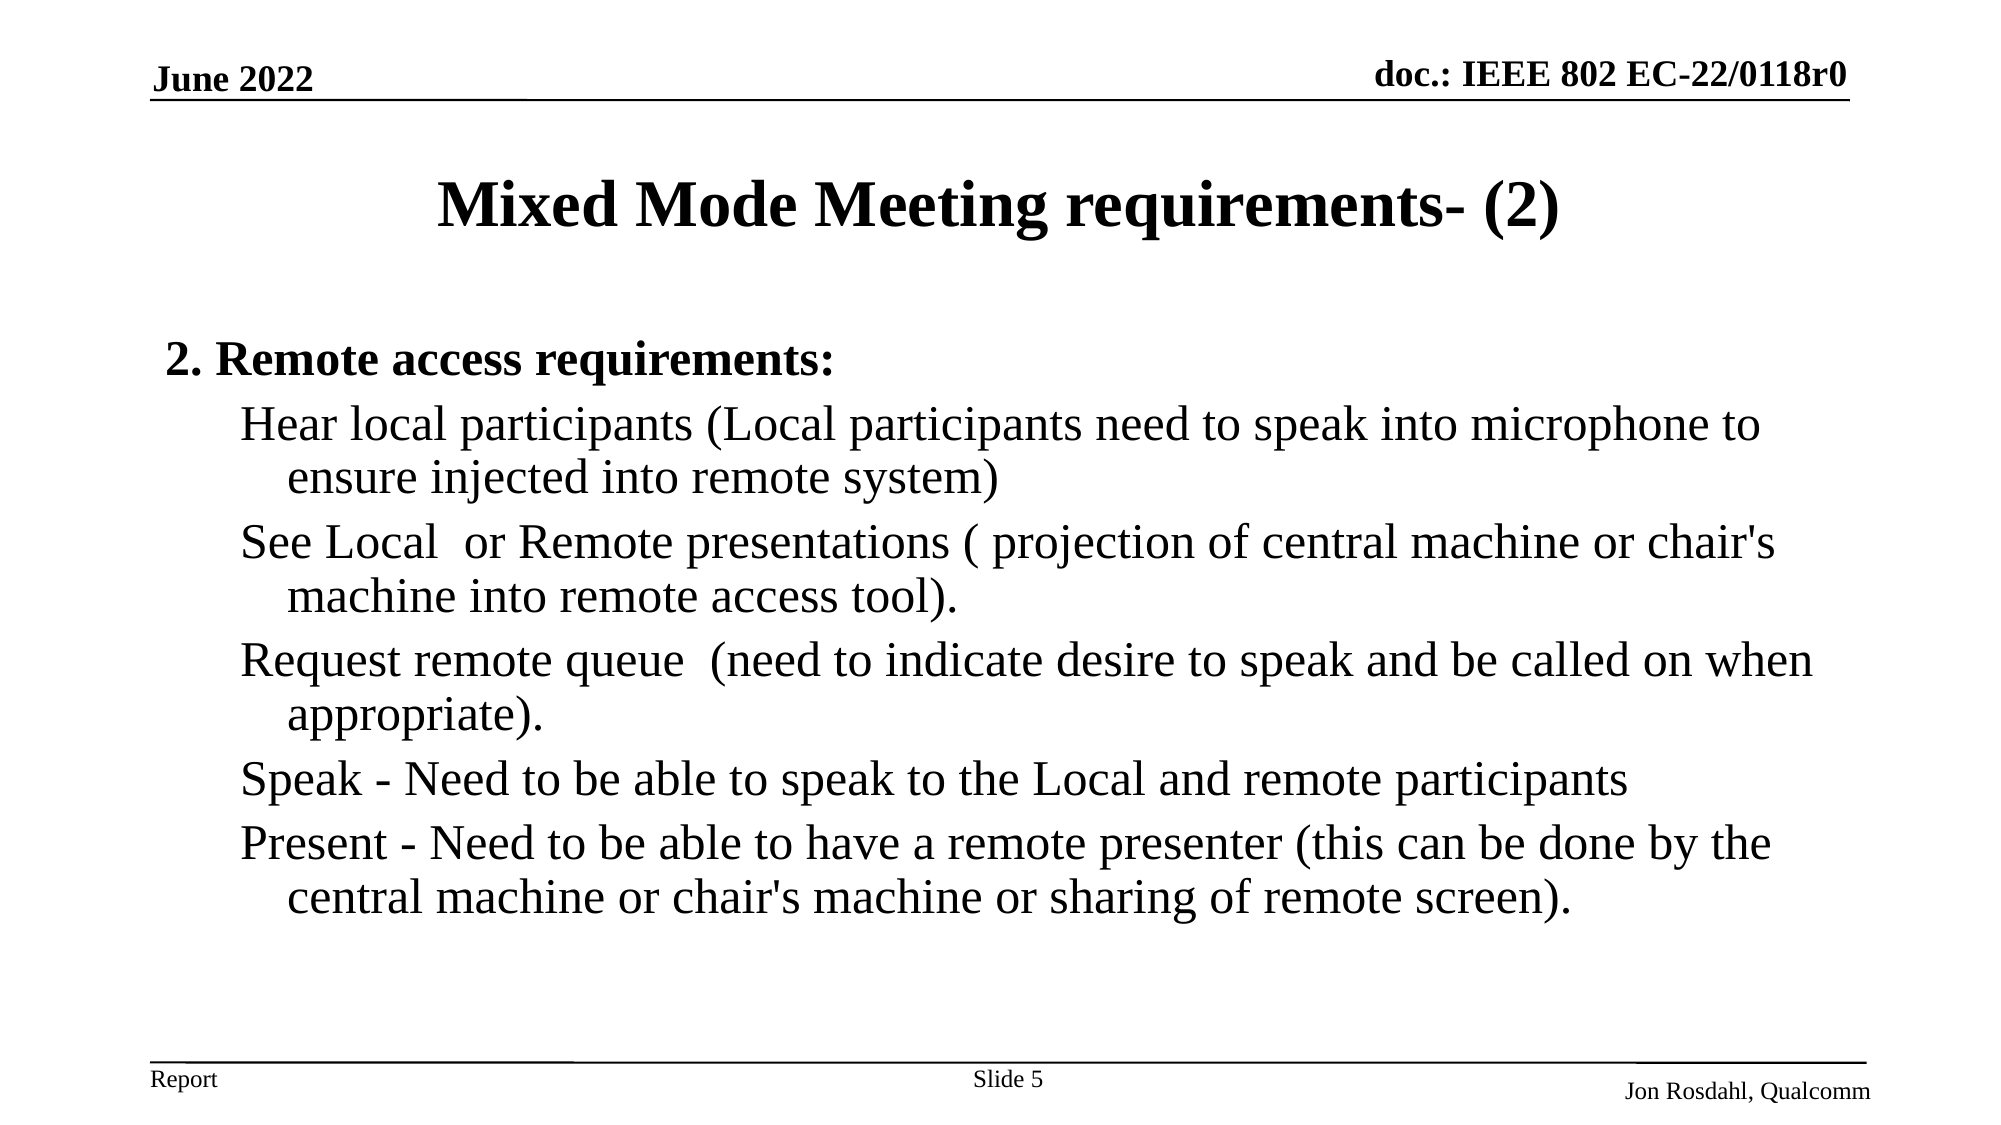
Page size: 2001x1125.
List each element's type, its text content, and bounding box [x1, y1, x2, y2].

title Mixed Mode Meeting requirements- (2) [149, 112, 1850, 288]
footer Jon Rosdahl, Qualcomm [1174, 1073, 1872, 1101]
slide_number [152, 54, 563, 100]
list 2. Remote access requirements: Hear local participants (Local participants need to speak into microphone to ensure injected into remote system) See Local or Remote presentations ( projection of central machine or chair's machine into remote access tool). Request remote queue (need to indicate desire to speak and be called on when appropriate). Speak - Need to be able to speak to the Local and remote participants Present - Need to be able to have a remote presenter (this can be done by the central machine or chair's machine or sharing of remote screen). [149, 324, 1850, 1000]
slide_number Slide 5 [950, 1061, 1067, 1123]
